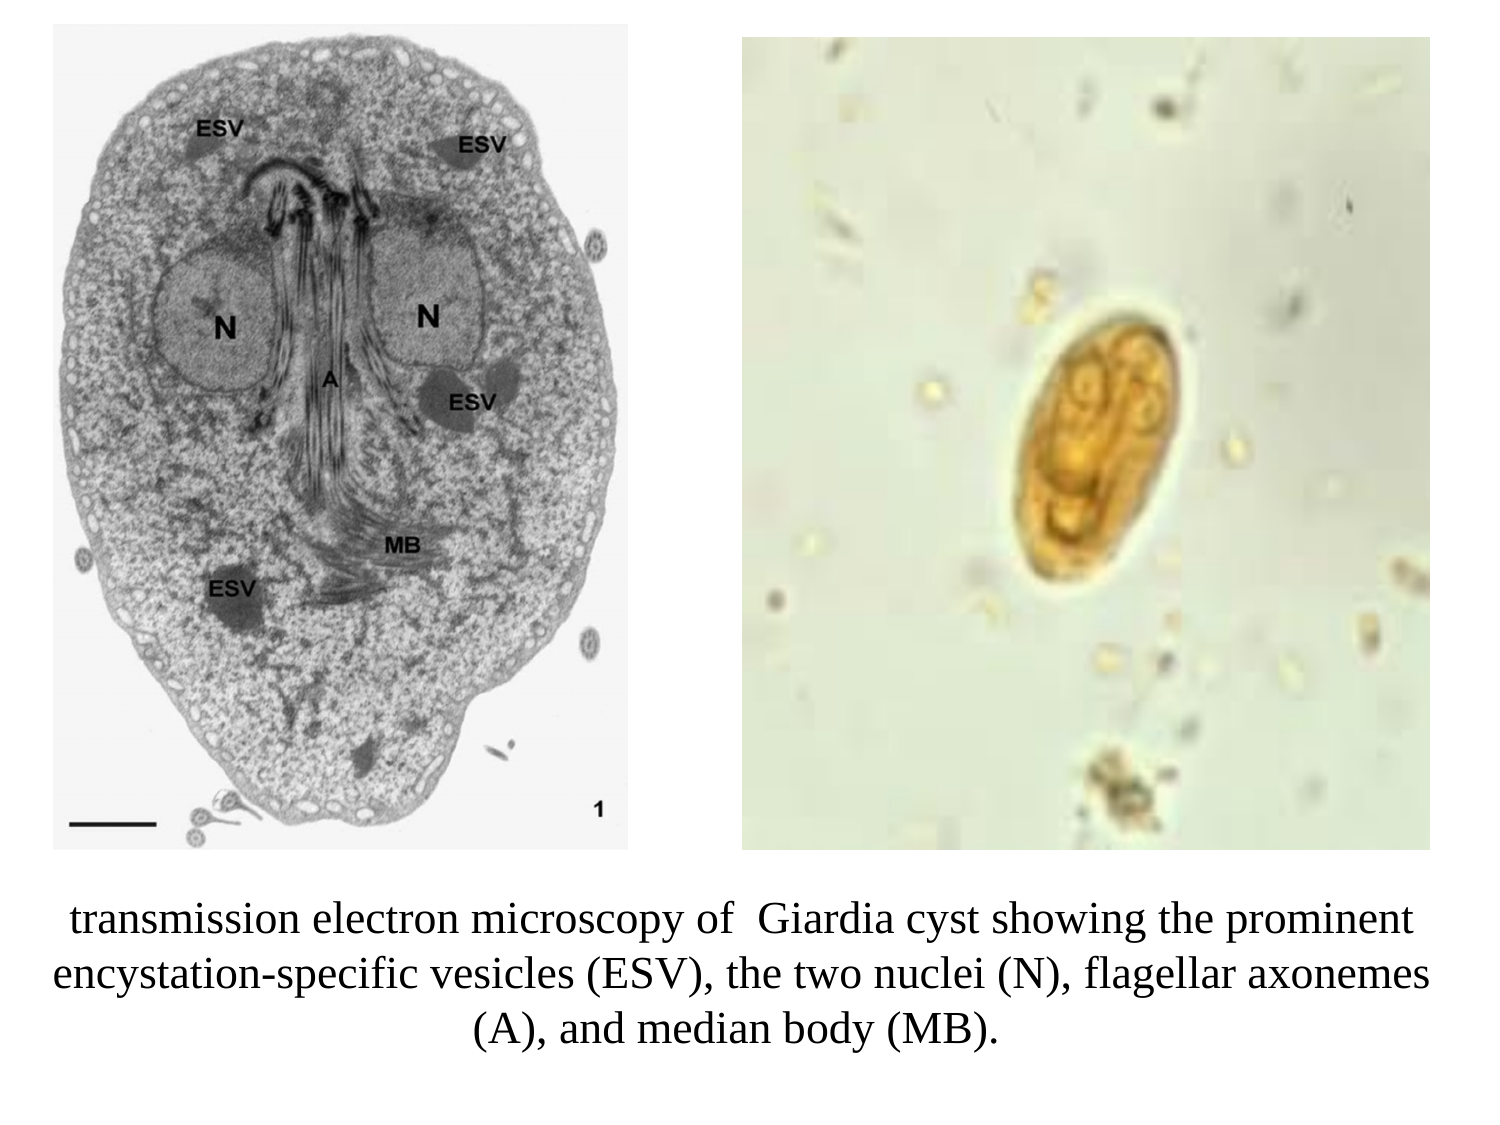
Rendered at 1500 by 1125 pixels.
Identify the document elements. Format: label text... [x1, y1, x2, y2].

picture [741, 37, 1430, 851]
text_box transmission electron microscopy of Giardia cyst showing the prominent encystation-specific vesicles (ESV), the two nuclei (N), flagellar axonemes (A), and median body (MB). [45, 887, 1439, 989]
picture [53, 24, 628, 851]
